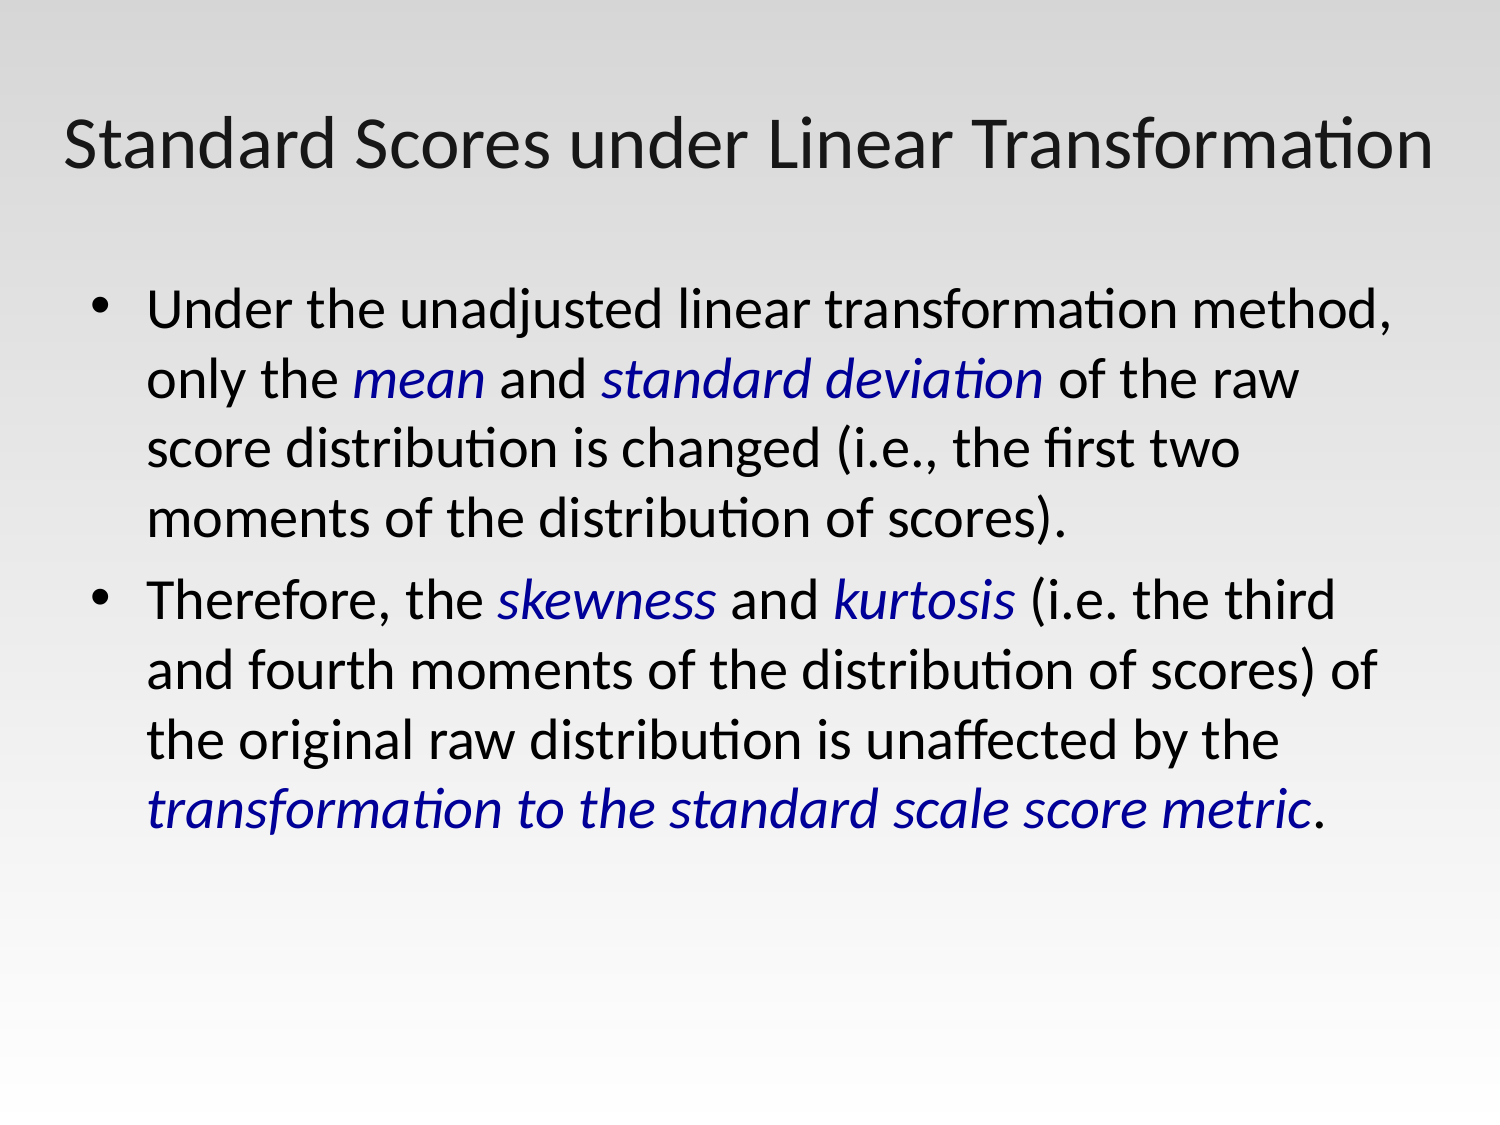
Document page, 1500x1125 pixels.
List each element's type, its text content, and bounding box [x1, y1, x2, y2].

title Standard Scores under Linear Transformation [37, 45, 1463, 233]
list Under the unadjusted linear transformation method, only the mean and standard deviation of the raw score distribution is changed (i.e., the first two moments of the distribution of scores). Therefore, the skewness and kurtosis (i.e. the third and fourth moments of the distribution of scores) of the original raw distribution is unaffected by the transformation to the standard scale score metric. [75, 262, 1425, 1005]
